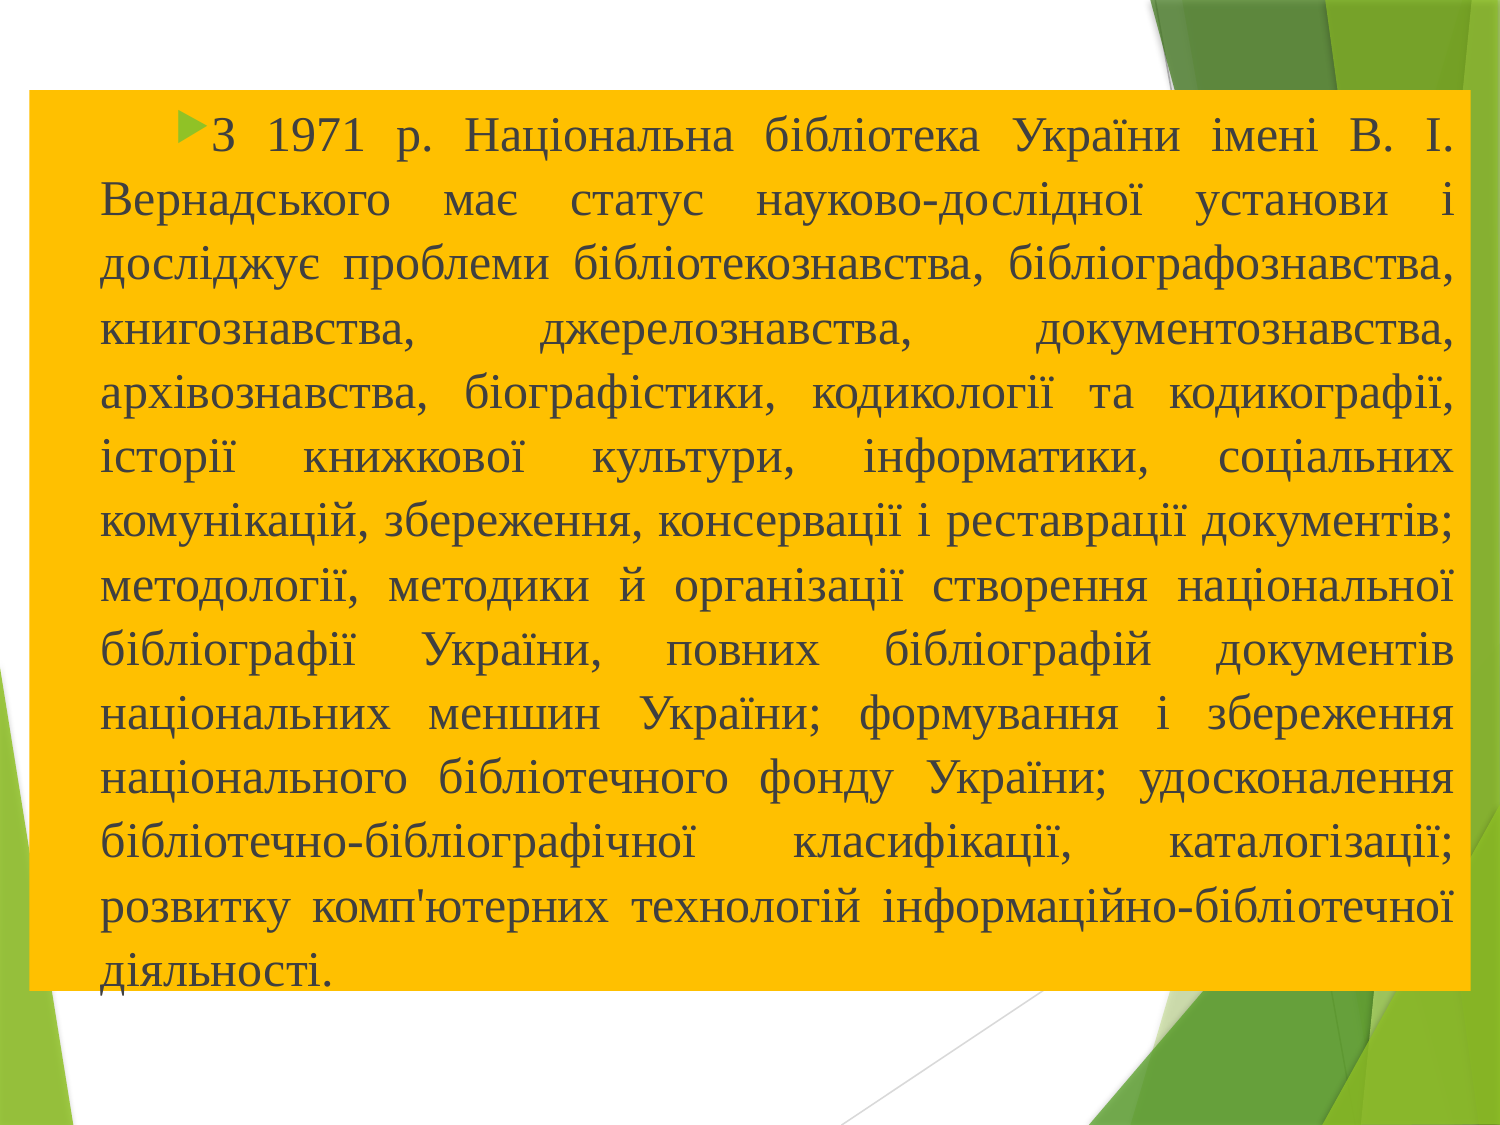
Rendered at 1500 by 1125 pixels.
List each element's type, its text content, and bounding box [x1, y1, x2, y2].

list З 1971 р. Національна бібліотека України імені В. І. Вернадського має статус науково-дослідної установи і досліджує проблеми бібліотекознавства, бібліографознавства, книгознавства, джерелознавства, документознавства, архівознавства, біографістики, кодикології та кодикографії, історії книжкової культури, інформатики, соціальних комунікацій, збереження, консервації і реставрації документів; методології, методики й організації створення національної бібліографії України, повних бібліографій документів національних меншин України; формування і збереження національного бібліотечного фонду України; удосконалення бібліотечно-бібліографічної класифікації, каталогізації; розвитку комп'ютерних технологій інформаційно-бібліотечної діяльності. [29, 90, 1471, 991]
